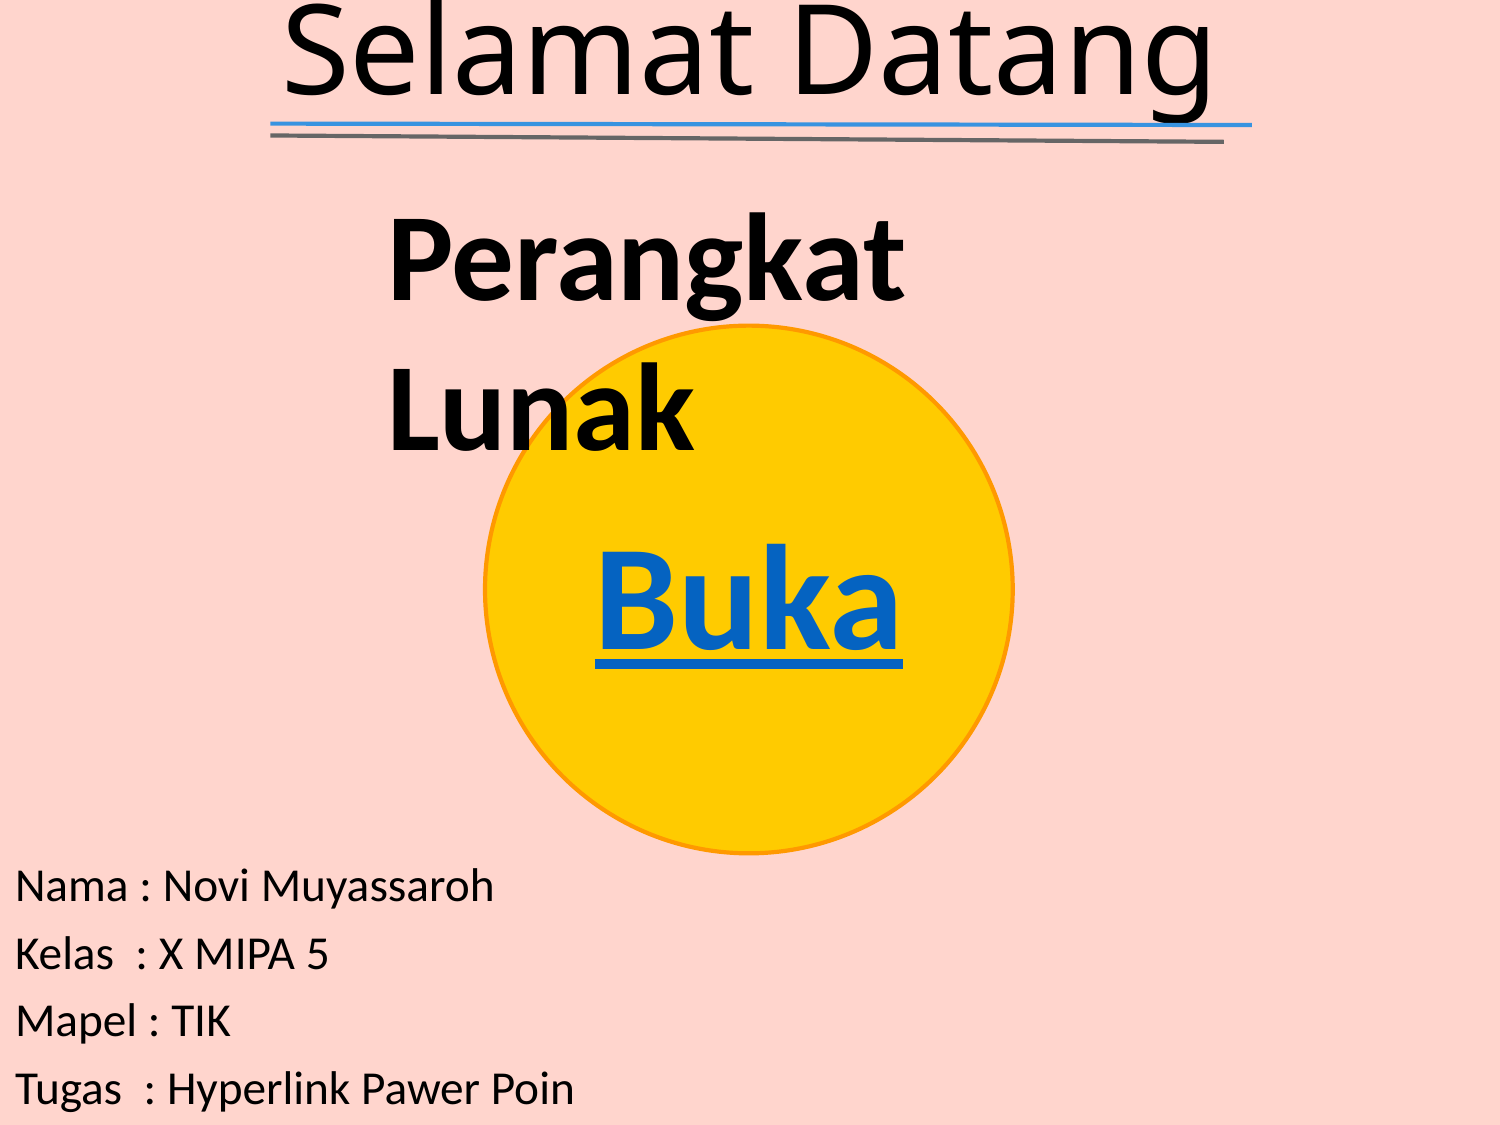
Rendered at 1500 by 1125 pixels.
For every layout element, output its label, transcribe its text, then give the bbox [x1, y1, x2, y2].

subtitle Nama : Novi Muyassaroh Kelas : X MIPA 5 Mapel : TIK Tugas : Hyperlink Pawer Poin [0, 853, 1125, 1125]
text_box Buka [485, 483, 1013, 853]
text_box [270, 135, 1224, 142]
title Selamat Datang [140, 0, 1360, 130]
text_box Perangkat Lunak [372, 167, 1128, 483]
